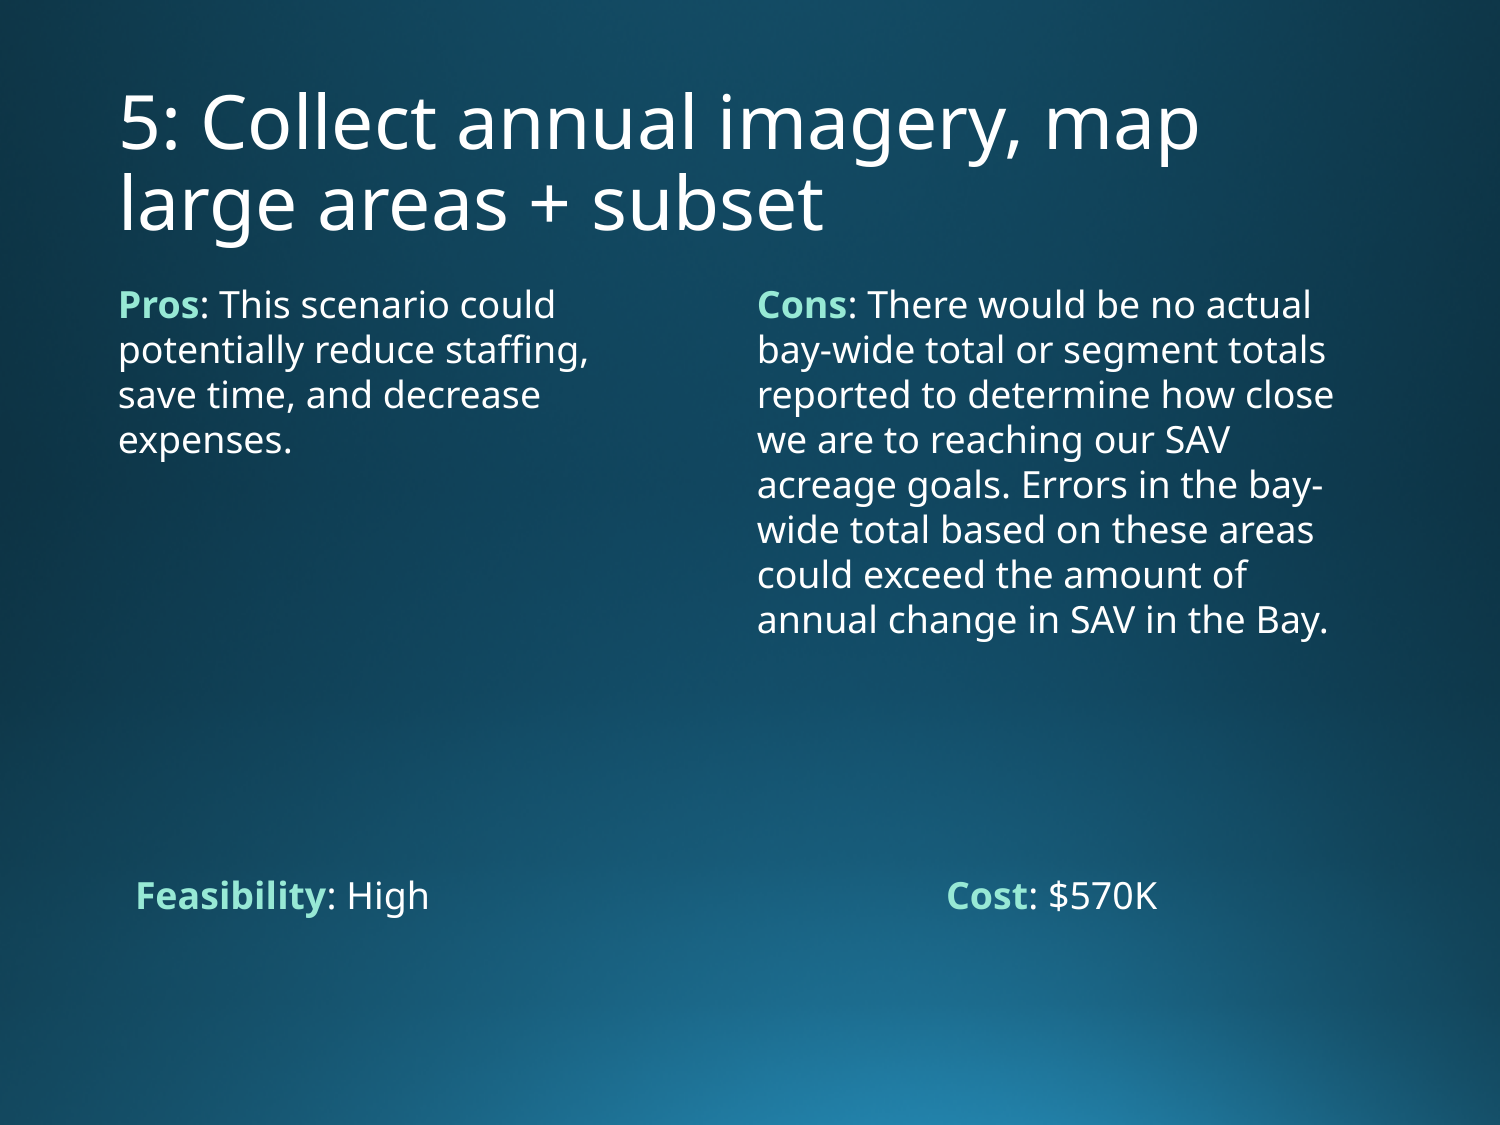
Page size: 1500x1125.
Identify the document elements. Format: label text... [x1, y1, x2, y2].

text_box Pros: This scenario could potentially reduce staffing, save time, and decrease expenses. [103, 273, 663, 469]
picture [0, 0, 1500, 1125]
text_box Cons: There would be no actual bay-wide total or segment totals reported to determine how close we are to reaching our SAV acreage goals. Errors in the bay-wide total based on these areas could exceed the amount of annual change in SAV in the Bay. [742, 273, 1374, 649]
title 5: Collect annual imagery, map large areas + subset [103, 56, 1397, 275]
text_box Cost: $570K [931, 864, 1318, 925]
text_box Feasibility: High [120, 864, 785, 925]
